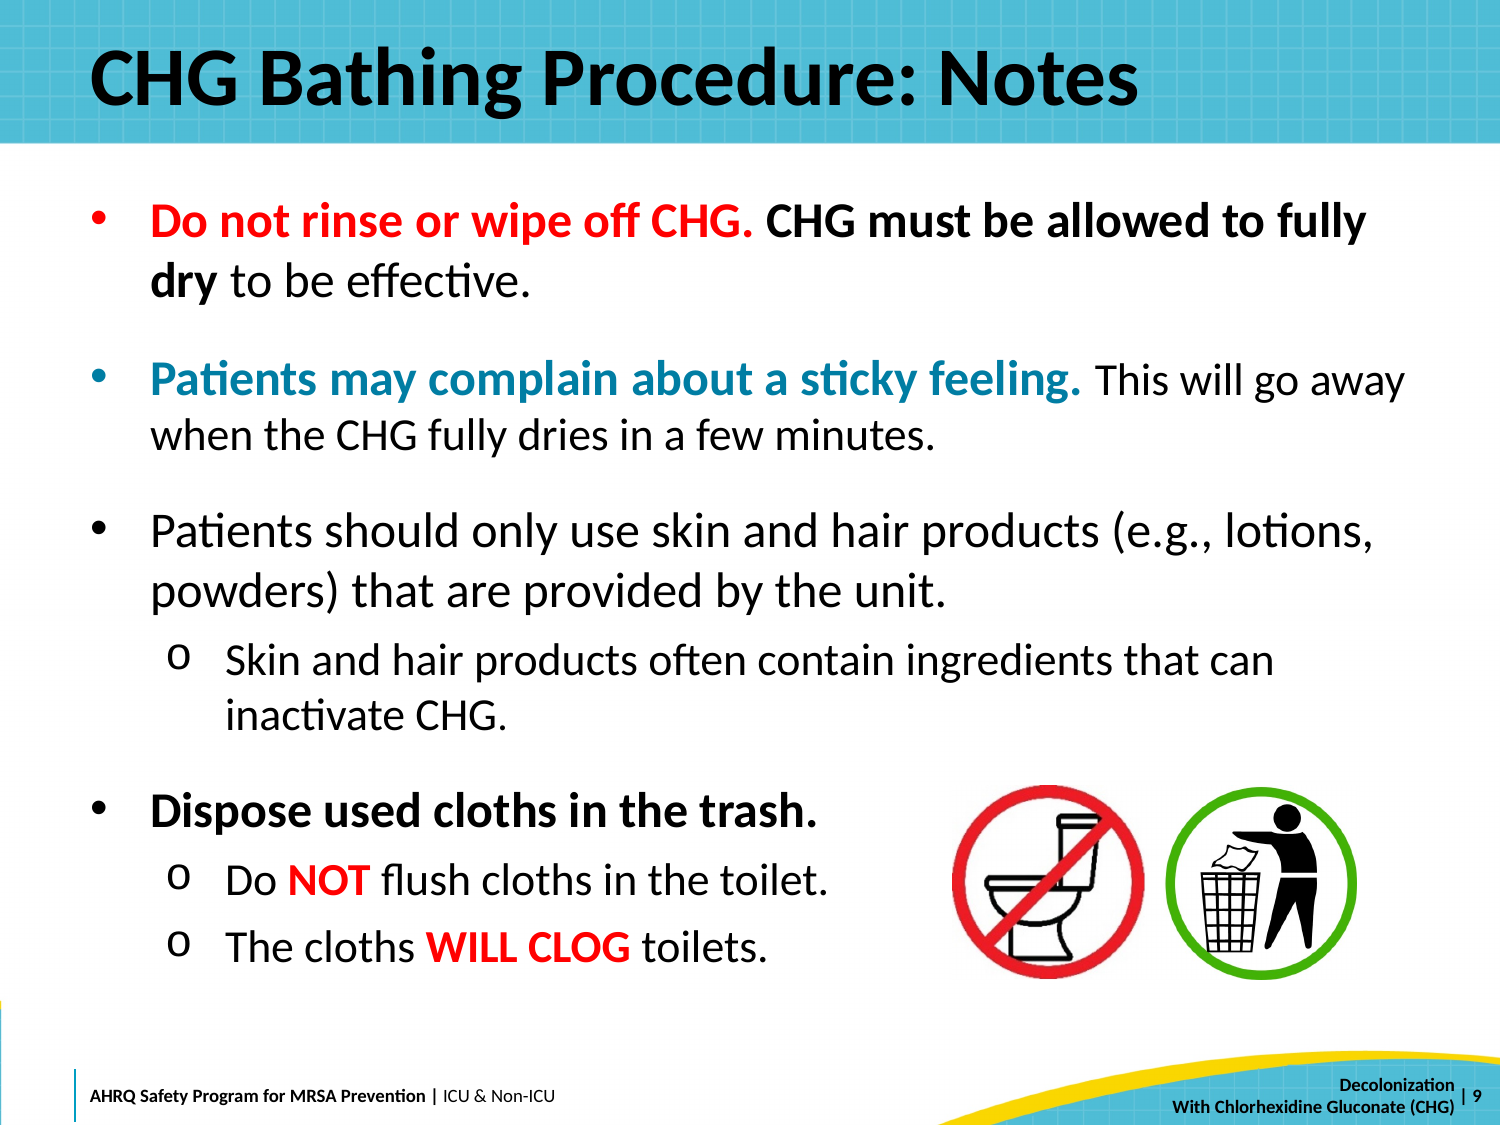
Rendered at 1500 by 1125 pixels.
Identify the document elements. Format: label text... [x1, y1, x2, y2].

title CHG Bathing Procedure: Notes [75, 0, 1425, 150]
list Do not rinse or wipe off CHG. CHG must be allowed to fully dry to be effective. Patients may complain about a sticky feeling. This will go away when the CHG fully dries in a few minutes. Patients should only use skin and hair products (e.g., lotions, powders) that are provided by the unit. Skin and hair products often contain ingredients that can inactivate CHG. Dispose used cloths in the trash. Do NOT flush cloths in the toilet. The cloths WILL CLOG toilets. [75, 179, 1425, 1035]
slide_number | 9 [1455, 1065, 1500, 1125]
picture [0, 0, 1500, 1125]
